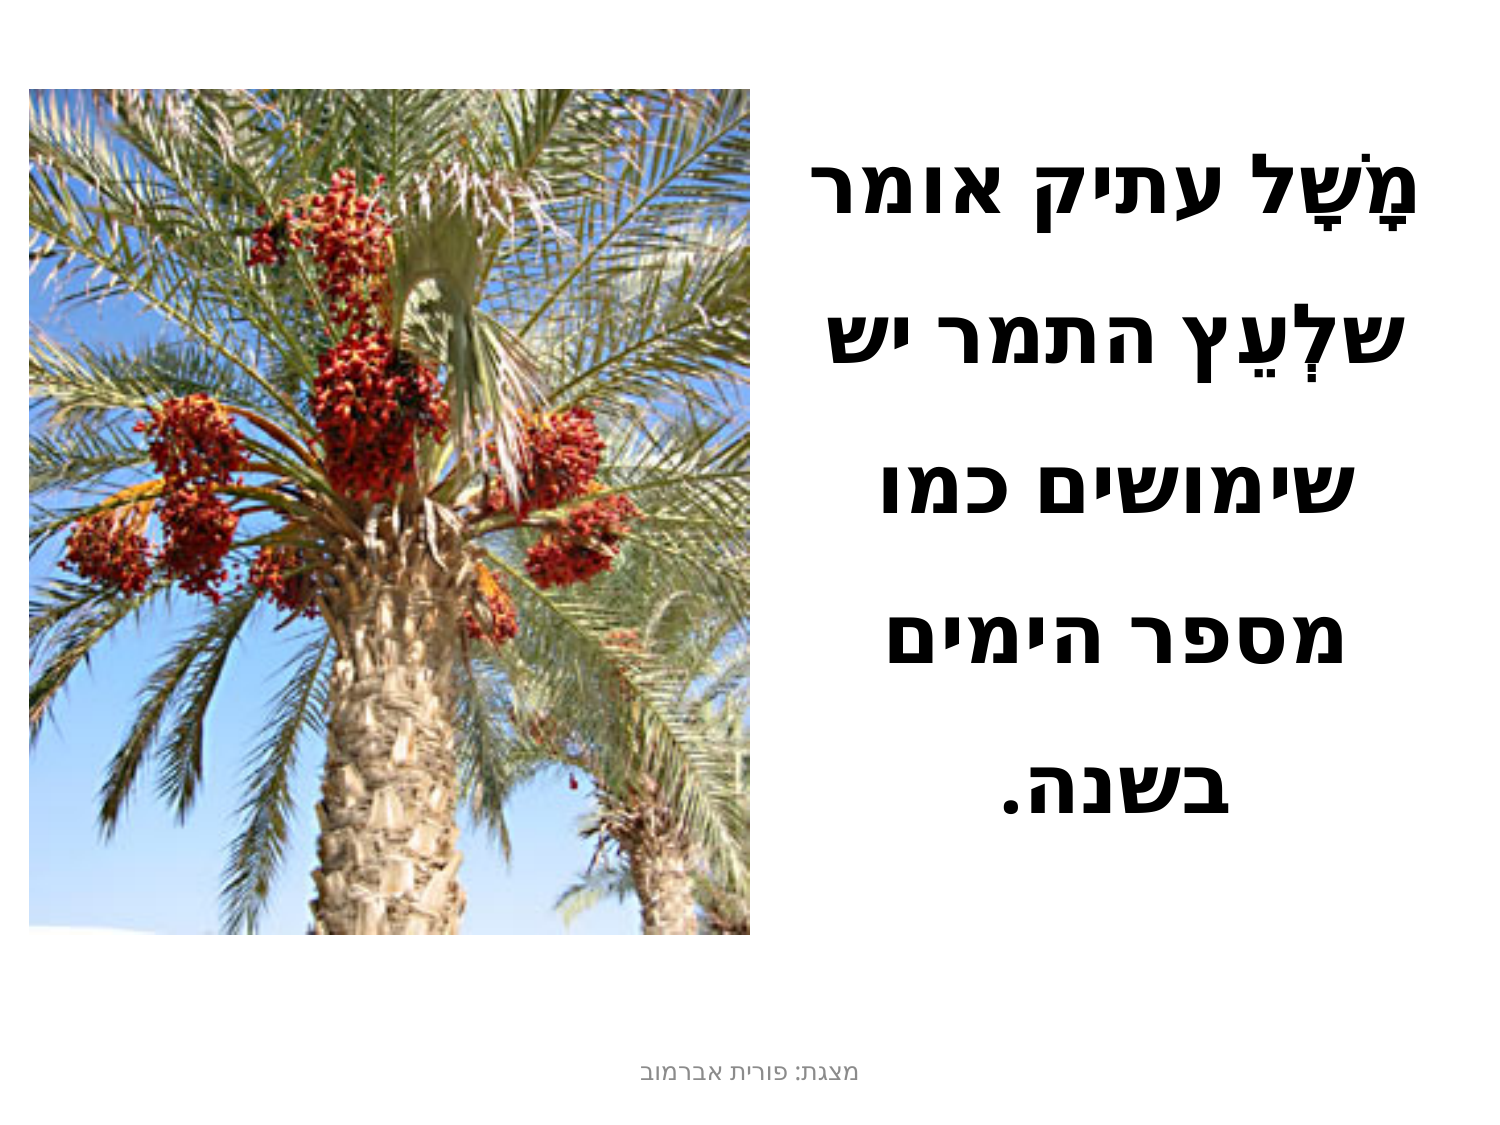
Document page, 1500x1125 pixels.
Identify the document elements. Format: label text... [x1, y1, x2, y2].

title מָשָׁל עתיק אומר שלְעֵץ התמר יש שימושים כמו מספר הימים בשנה. [754, 361, 1483, 550]
footer מצגת: פורית אברמוב [512, 1042, 988, 1103]
picture [29, 89, 751, 935]
